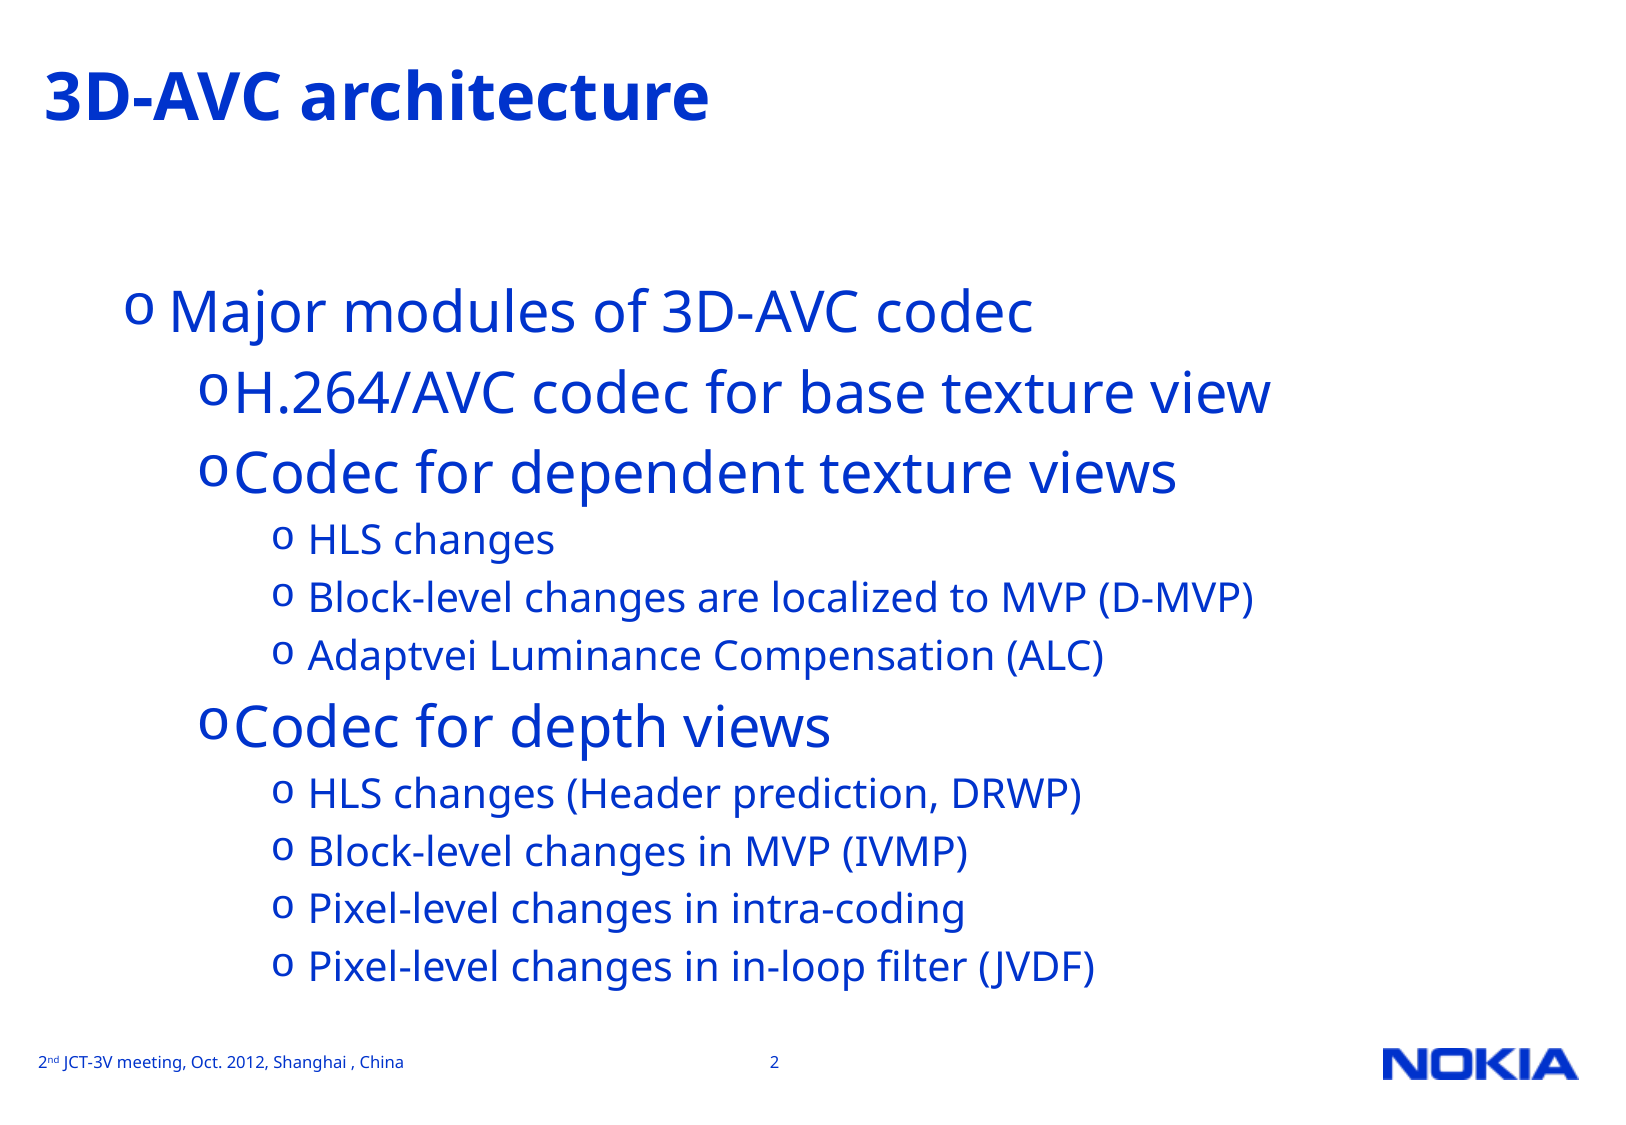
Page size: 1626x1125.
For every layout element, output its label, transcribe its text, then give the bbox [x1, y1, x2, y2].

title 3D-AVC architecture [29, 1, 1493, 188]
picture [1383, 1048, 1579, 1080]
list Major modules of 3D-AVC codec H.264/AVC codec for base texture view Codec for dependent texture views HLS changes Block-level changes are localized to MVP (D-MVP) Adaptvei Luminance Compensation (ALC) Codec for depth views HLS changes (Header prediction, DRWP) Block-level changes in MVP (IVMP) Pixel-level changes in intra-coding Pixel-level changes in in-loop filter (JVDF) [32, 196, 1598, 1001]
